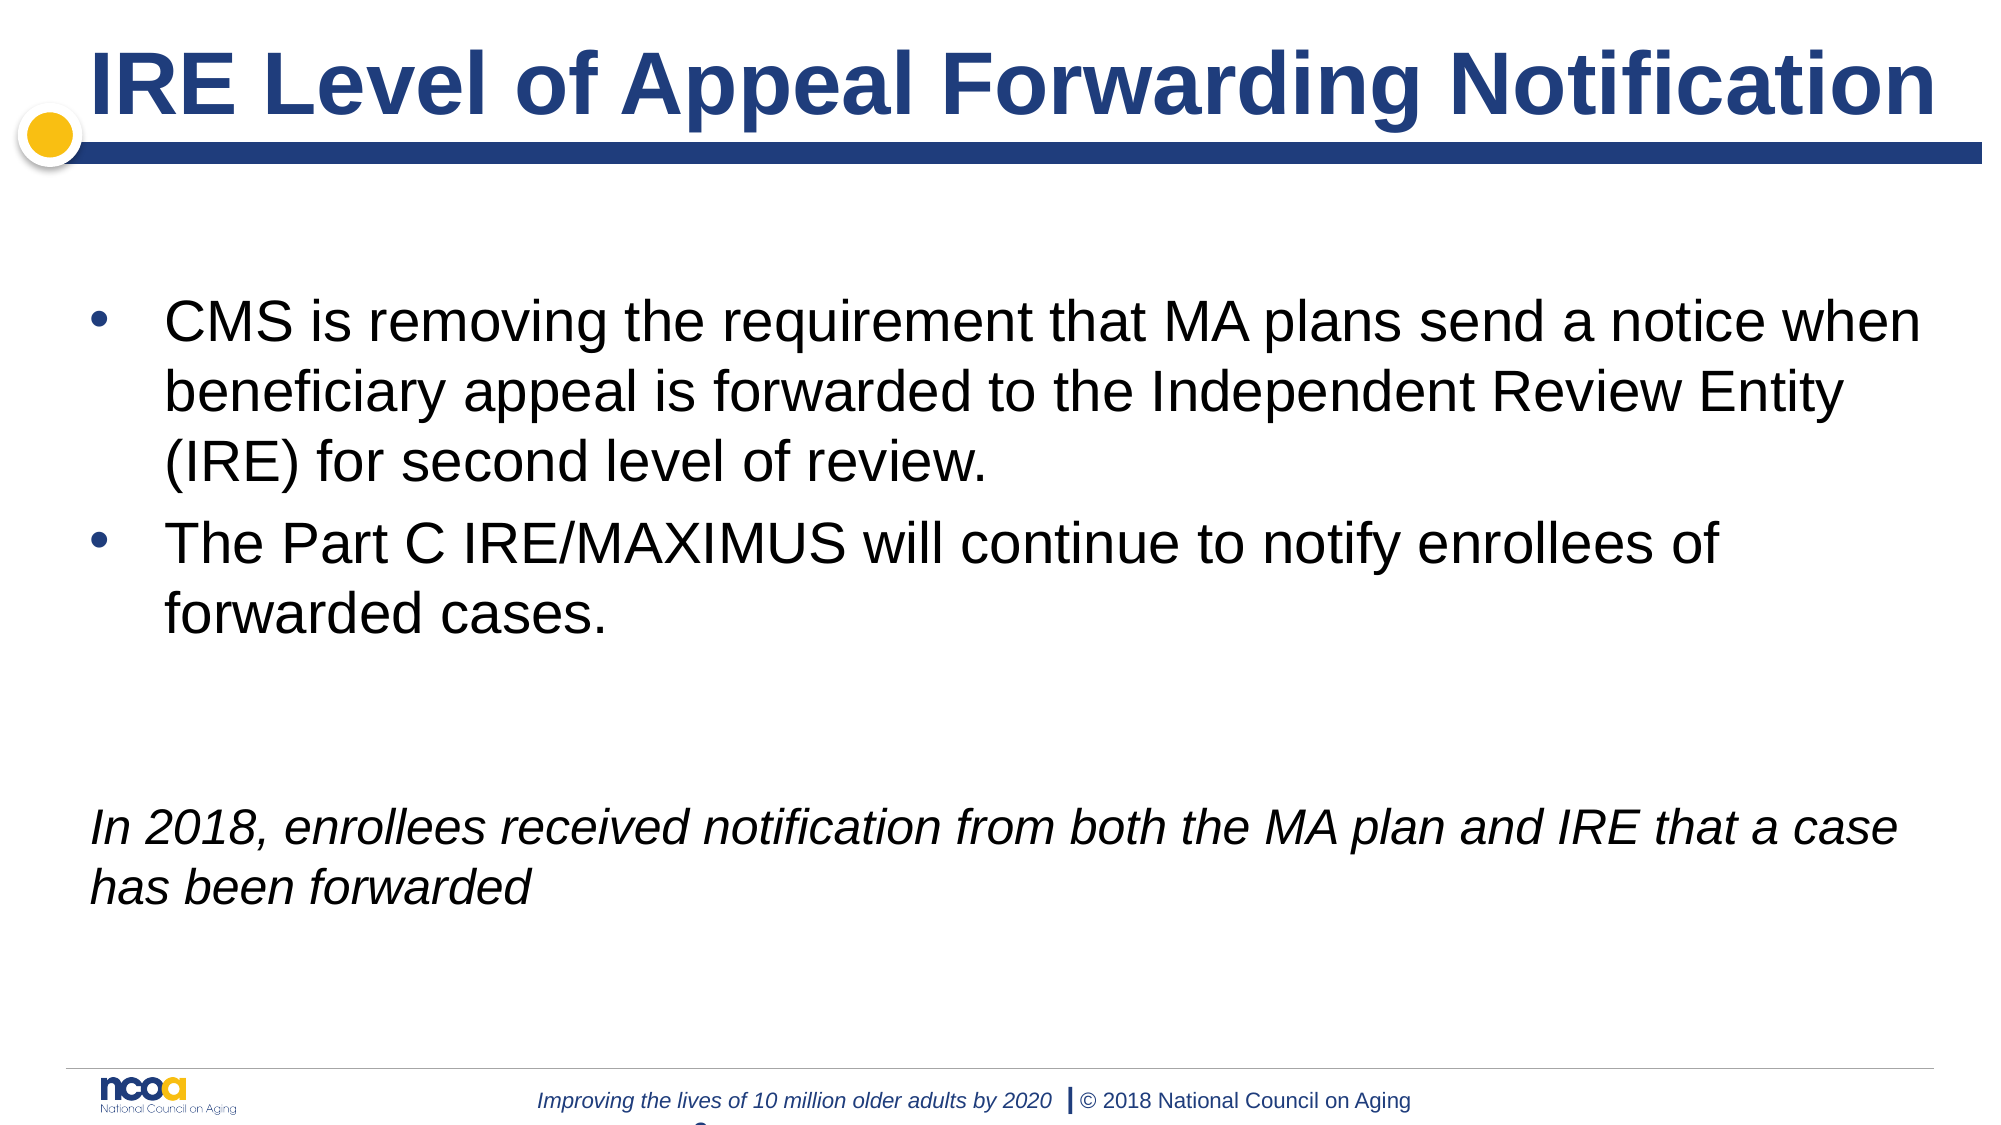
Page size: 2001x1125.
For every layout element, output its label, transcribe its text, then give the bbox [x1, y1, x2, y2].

picture [101, 1077, 236, 1115]
title IRE Level of Appeal Forwarding Notification [74, 17, 1982, 158]
list CMS is removing the requirement that MA plans send a notice when beneficiary appeal is forwarded to the Independent Review Entity (IRE) for second level of review. The Part C IRE/MAXIMUS will continue to notify enrollees of forwarded cases. In 2018, enrollees received notification from both the MA plan and IRE that a case has been forwarded [75, 194, 1982, 1048]
